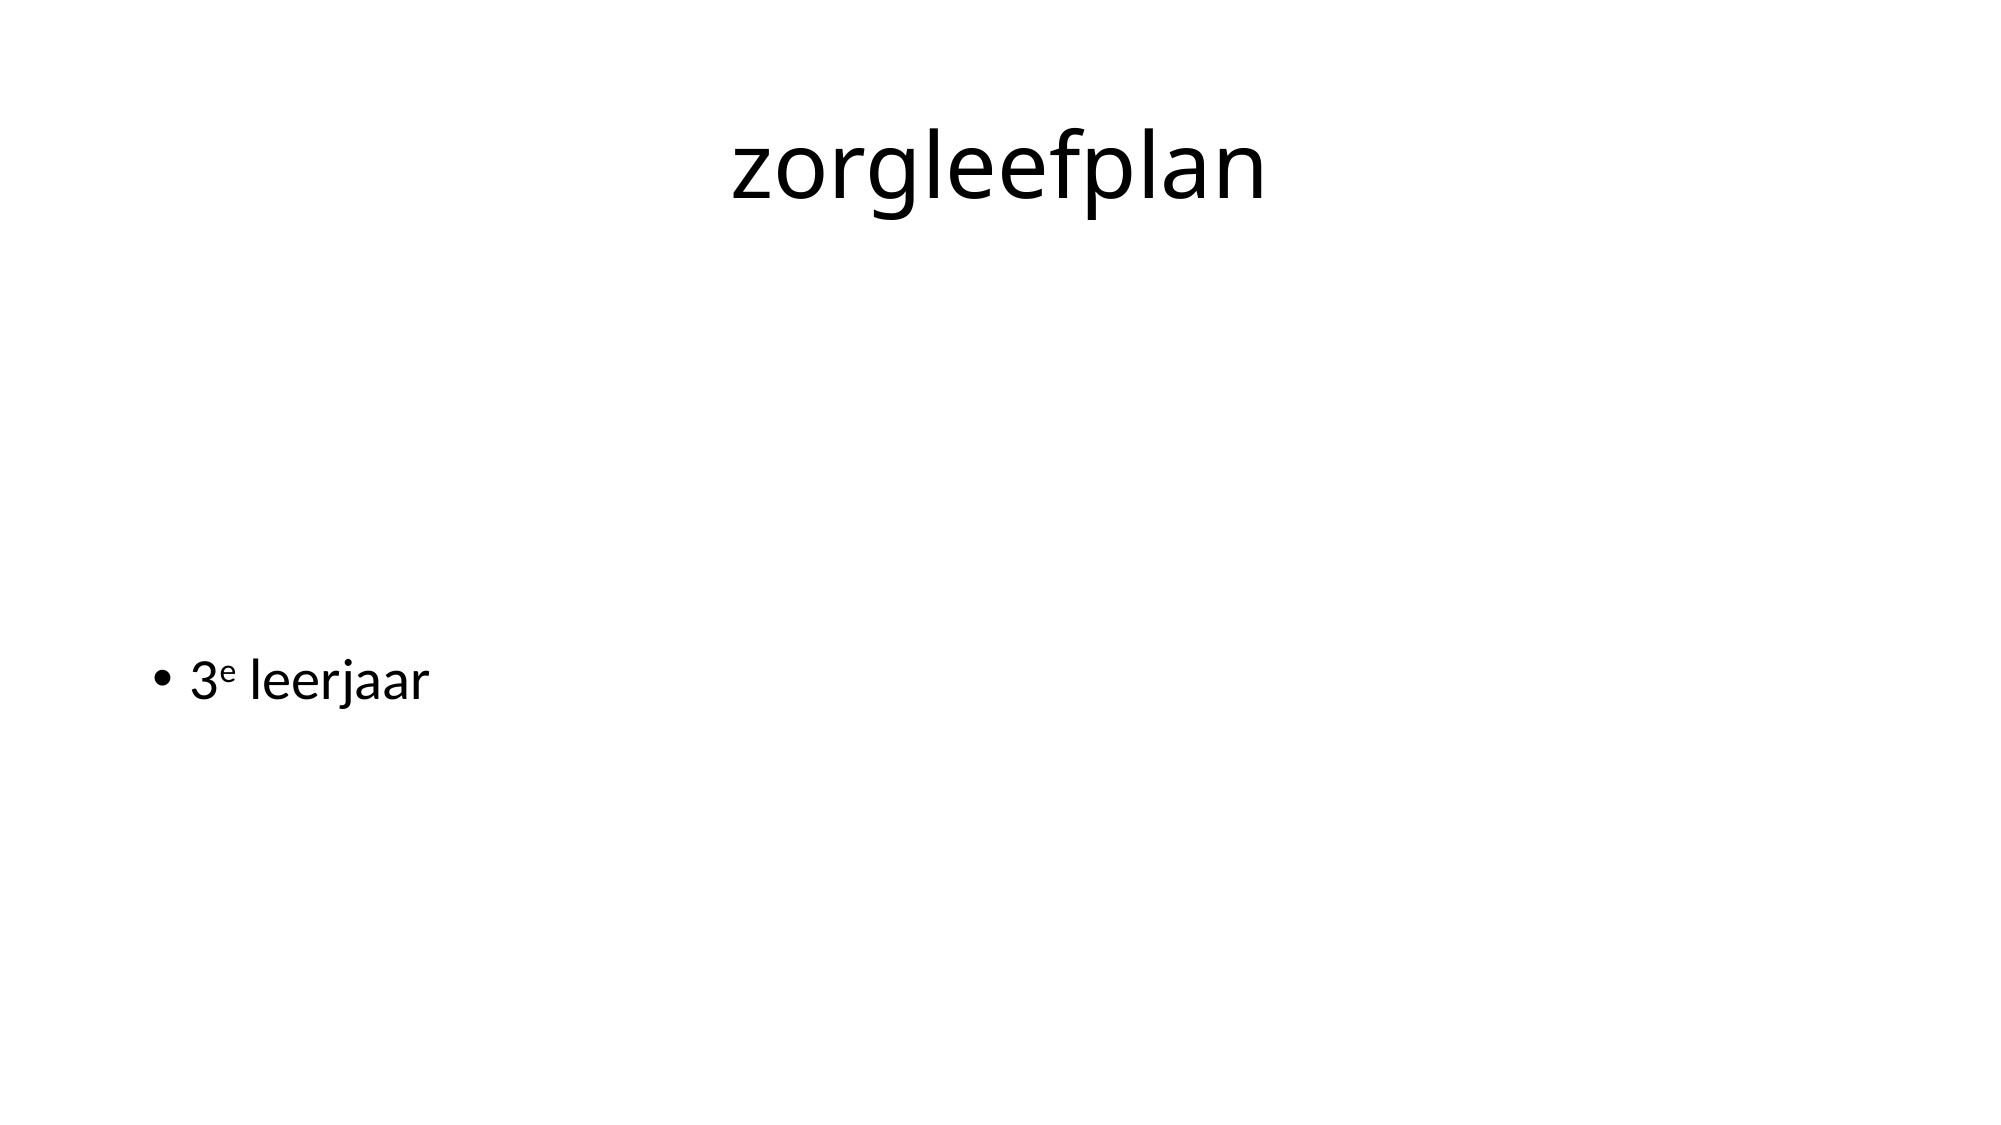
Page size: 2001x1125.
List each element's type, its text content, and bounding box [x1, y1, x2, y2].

title zorgleefplan [137, 59, 1863, 278]
list 3e leerjaar [137, 299, 1863, 1014]
